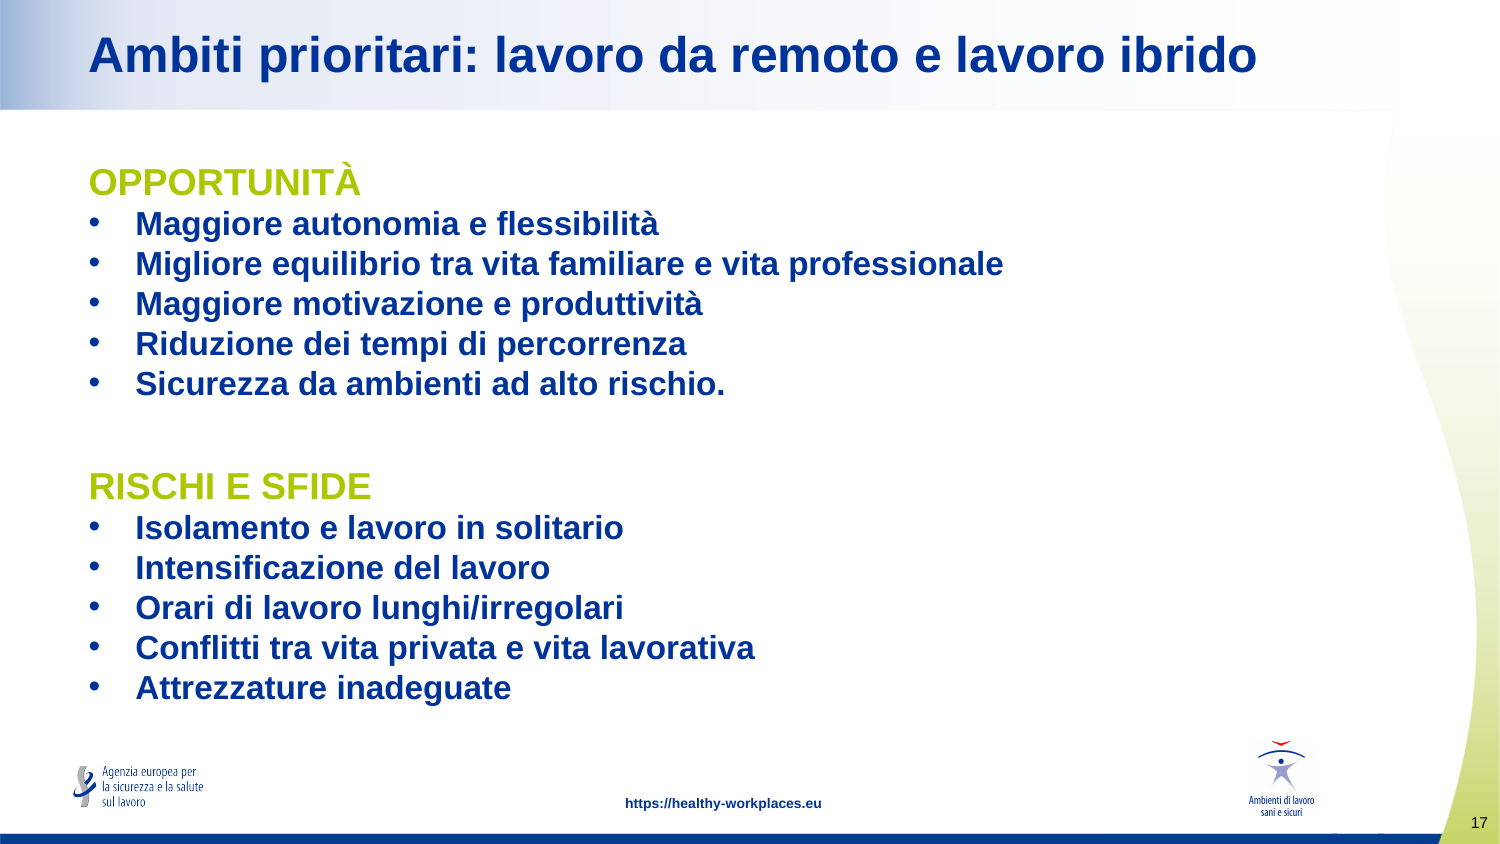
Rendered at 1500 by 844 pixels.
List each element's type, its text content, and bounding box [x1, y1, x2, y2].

text_box OPPORTUNITÀ Maggiore autonomia e flessibilità Migliore equilibrio tra vita familiare e vita professionale Maggiore motivazione e produttività Riduzione dei tempi di percorrenza Sicurezza da ambienti ad alto rischio. RISCHI E SFIDE Isolamento e lavoro in solitario Intensificazione del lavoro Orari di lavoro lunghi/irregolari Conflitti tra vita privata e vita lavorativa Attrezzature inadeguate [73, 150, 1168, 714]
picture [0, 0, 1500, 844]
title Ambiti prioritari: lavoro da remoto e lavoro ibrido [73, 0, 1314, 131]
